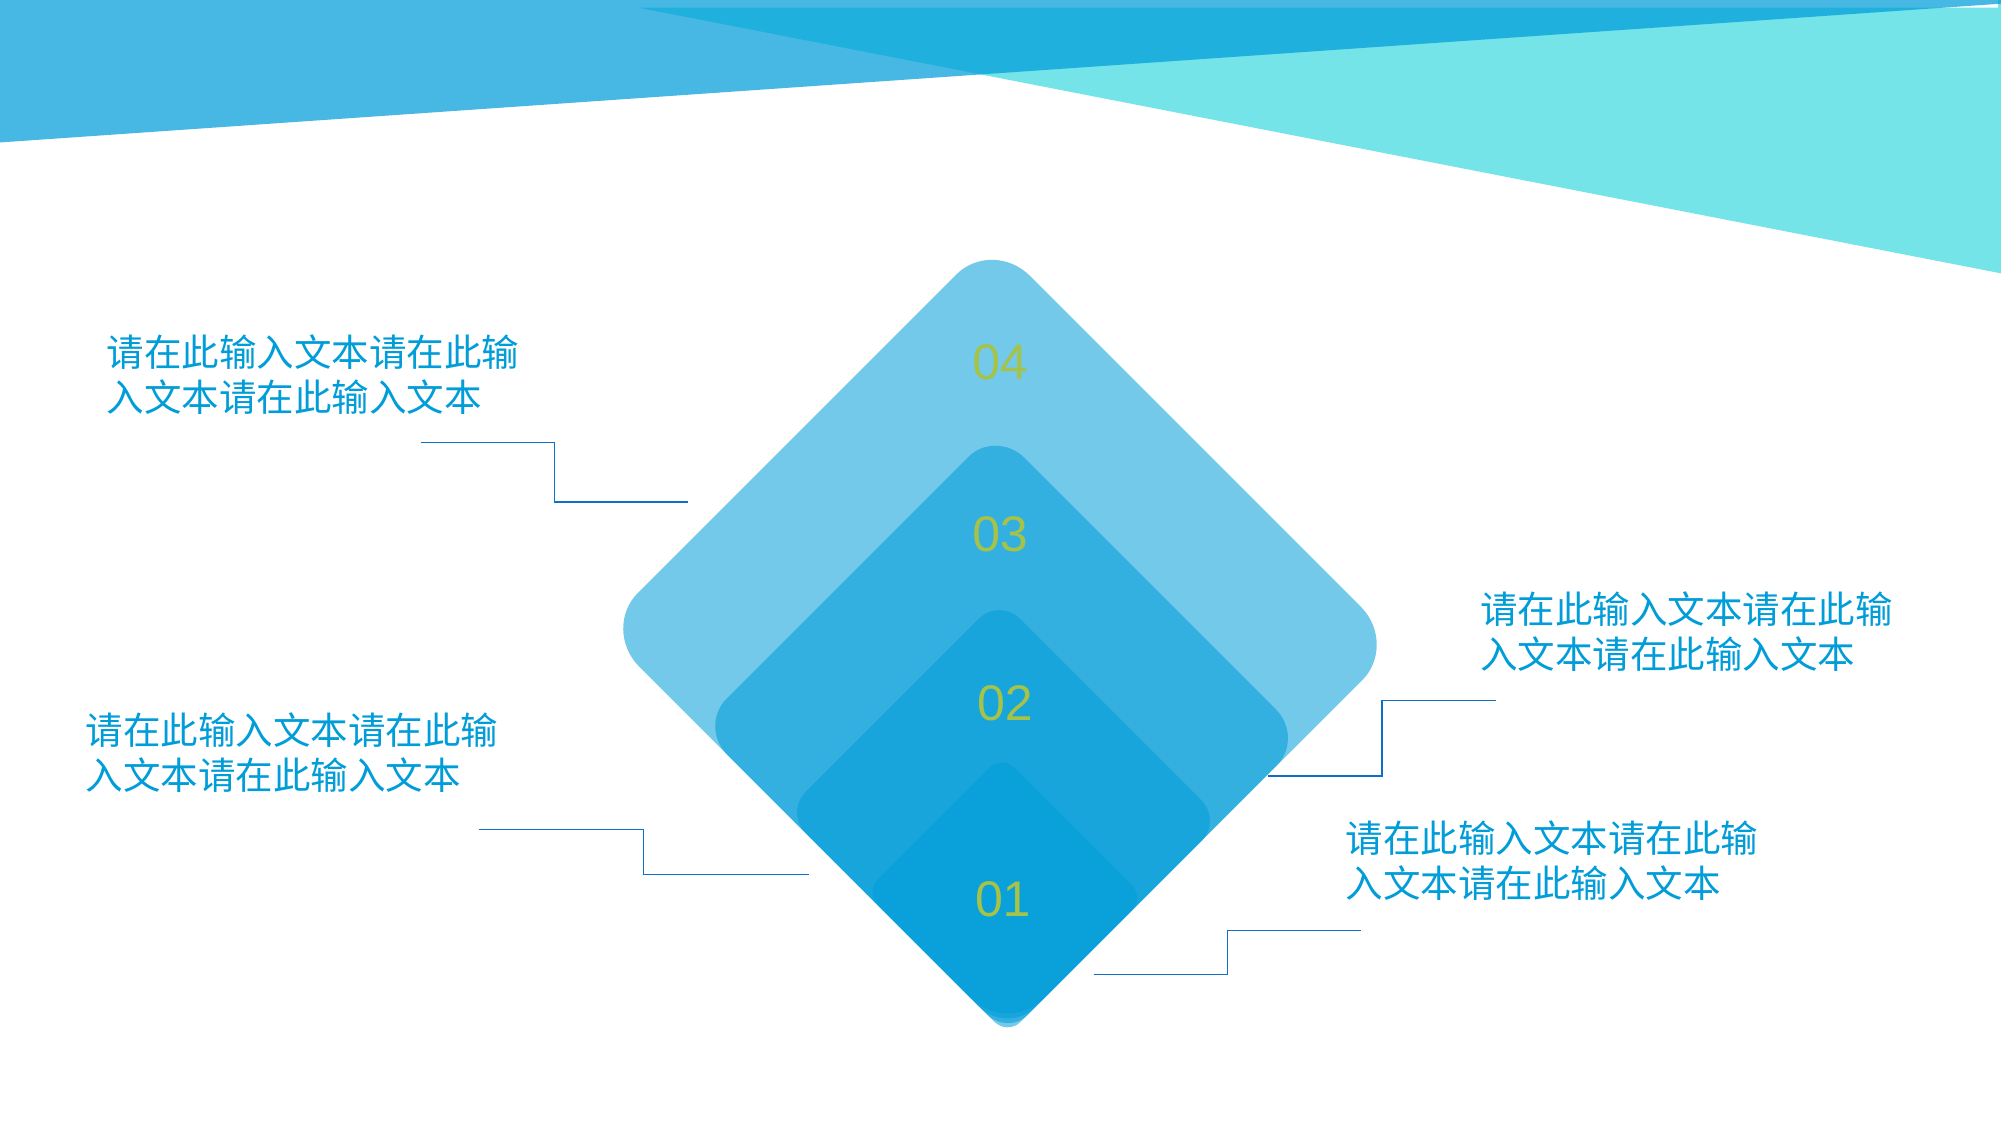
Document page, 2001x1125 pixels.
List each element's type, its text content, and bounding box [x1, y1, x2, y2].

text_box 请在此输入文本请在此输入文本请在此输入文本 [1330, 807, 1785, 958]
text_box 02 [948, 662, 1062, 738]
text_box 请在此输入文本请在此输入文本请在此输入文本 [91, 321, 546, 472]
text_box 请在此输入文本请在此输入文本请在此输入文本 [71, 700, 525, 850]
text_box [795, 609, 1212, 930]
text_box 01 [946, 859, 1060, 935]
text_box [420, 442, 688, 503]
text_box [1268, 700, 1496, 777]
text_box 请在此输入文本请在此输入文本请在此输入文本 [1465, 578, 1920, 729]
text_box 03 [943, 494, 1057, 570]
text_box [478, 829, 809, 875]
text_box [622, 258, 1378, 750]
text_box 04 [943, 321, 1057, 397]
text_box [714, 444, 1268, 837]
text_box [1093, 930, 1361, 975]
text_box [871, 761, 1139, 1029]
